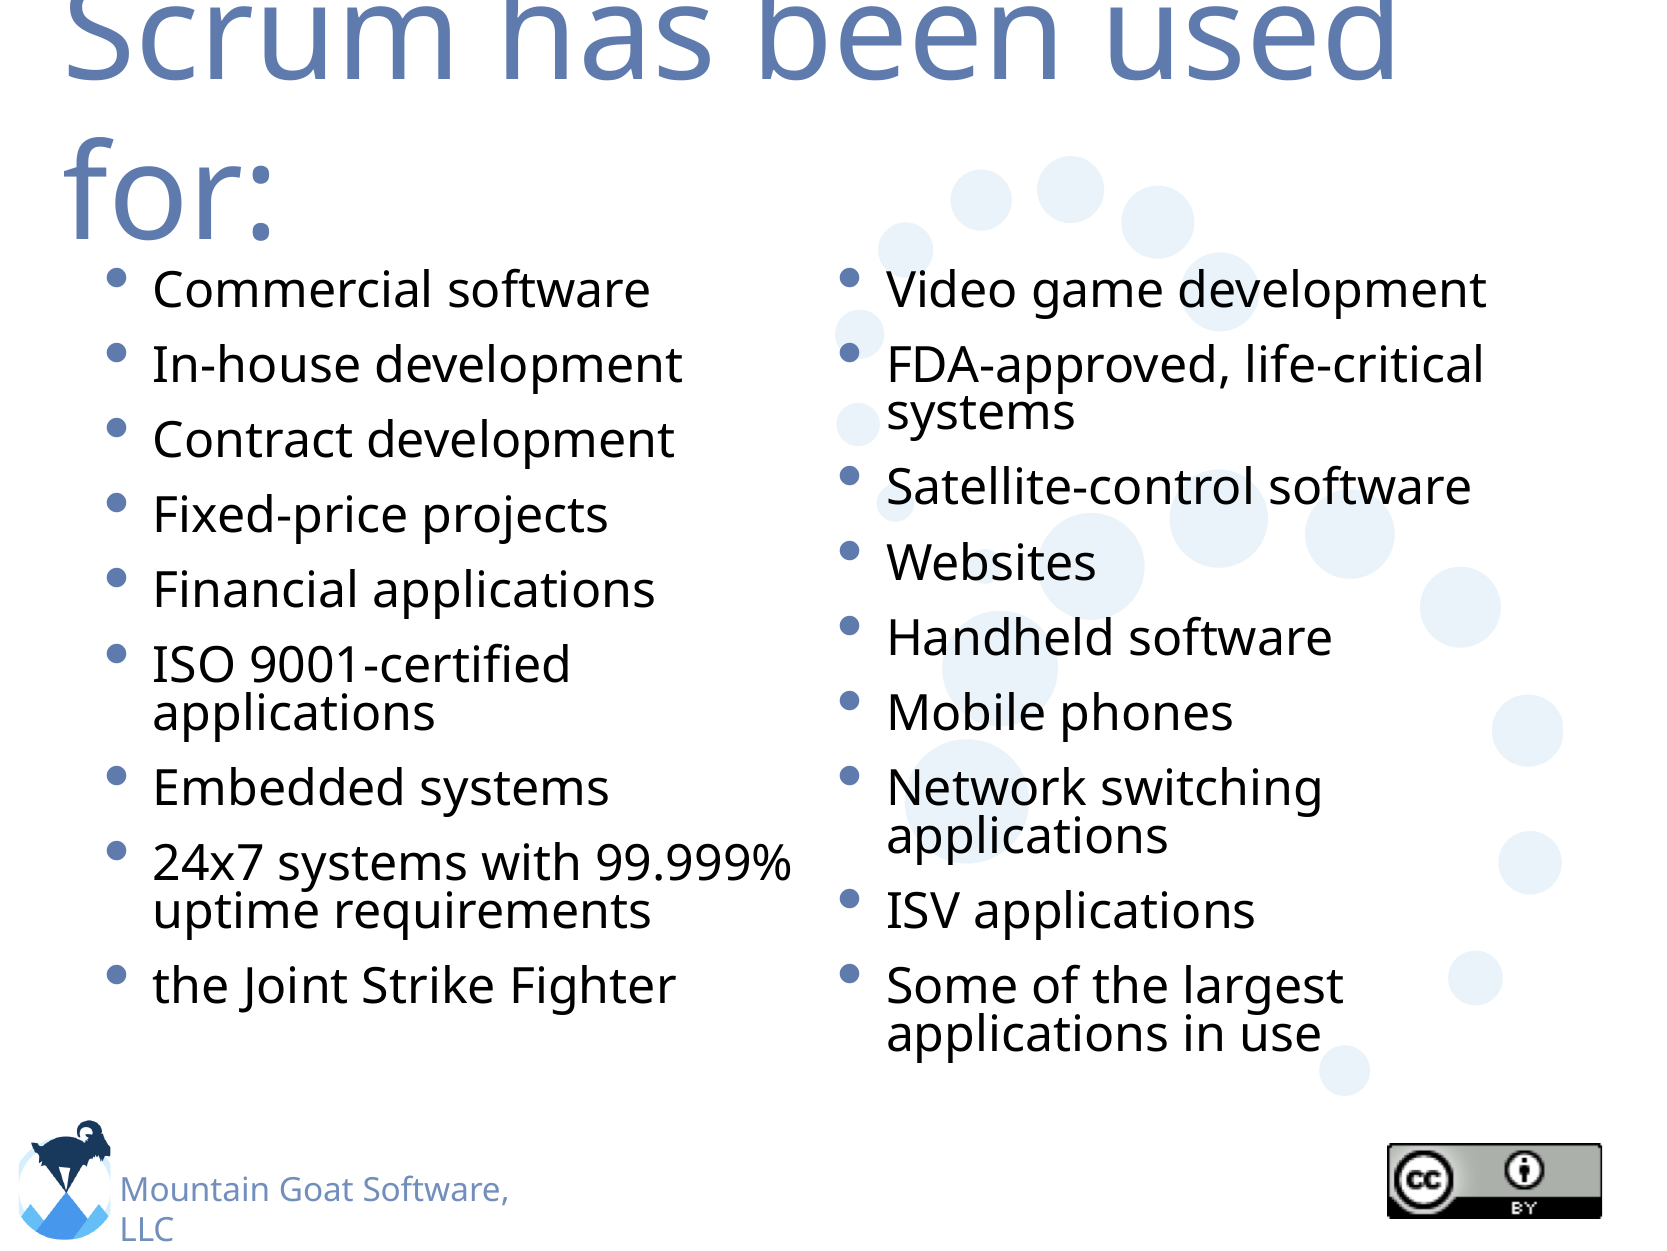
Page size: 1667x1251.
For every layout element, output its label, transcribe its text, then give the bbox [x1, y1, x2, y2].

list Commercial software In-house development Contract development Fixed-price projects Financial applications ISO 9001-certified applications Embedded systems 24x7 systems with 99.999% uptime requirements the Joint Strike Fighter [55, 261, 805, 1097]
picture [1387, 1143, 1603, 1219]
text_box Video game development FDA-approved, life-critical systems Satellite-control software Websites Handheld software Mobile phones Network switching applications ISV applications Some of the largest applications in use [831, 262, 1580, 1068]
picture [18, 1120, 111, 1240]
title Scrum has been used for: [55, 18, 1609, 195]
